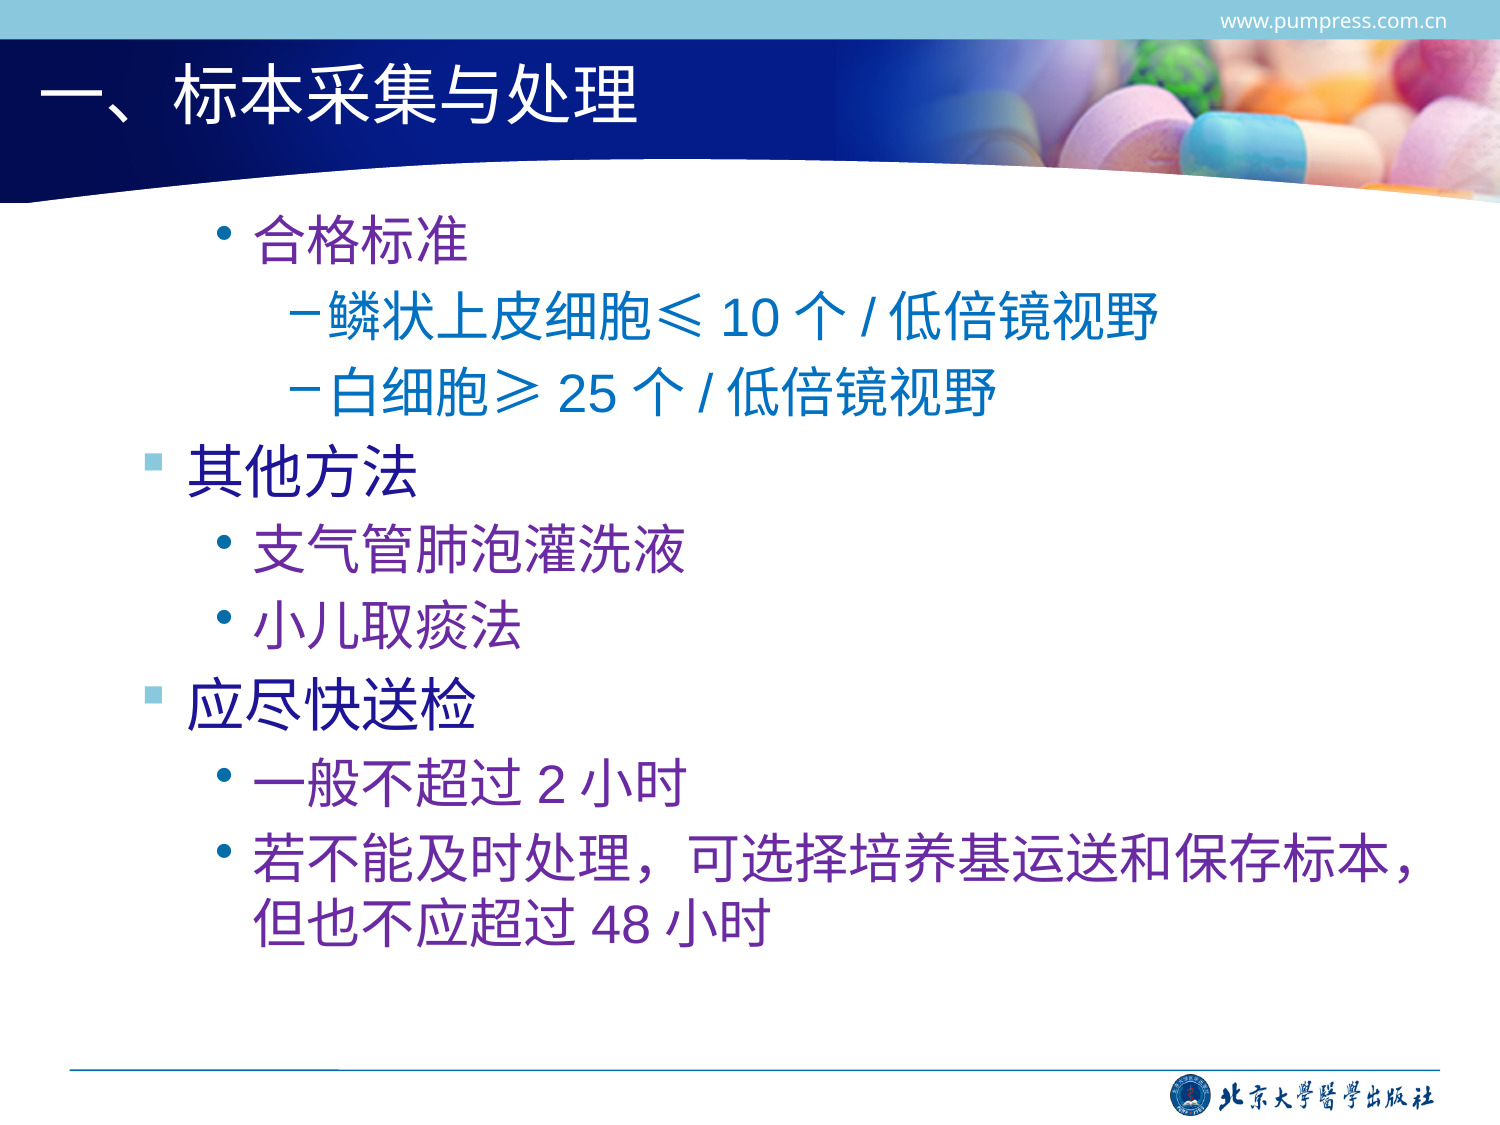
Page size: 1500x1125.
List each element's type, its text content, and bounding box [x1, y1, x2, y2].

list 合格标准 鳞状上皮细胞≤10个/低倍镜视野 白细胞≥25个/低倍镜视野 其他方法 支气管肺泡灌洗液 小儿取痰法 应尽快送检 一般不超过2小时 若不能及时处理，可选择培养基运送和保存标本，但也不应超过48小时 [49, 198, 1463, 1026]
slide_number www.pumpress.com.cn [1024, 0, 1463, 38]
picture [1170, 1074, 1436, 1118]
picture [0, 40, 1500, 203]
title 一、标本采集与处理 [23, 46, 1349, 140]
